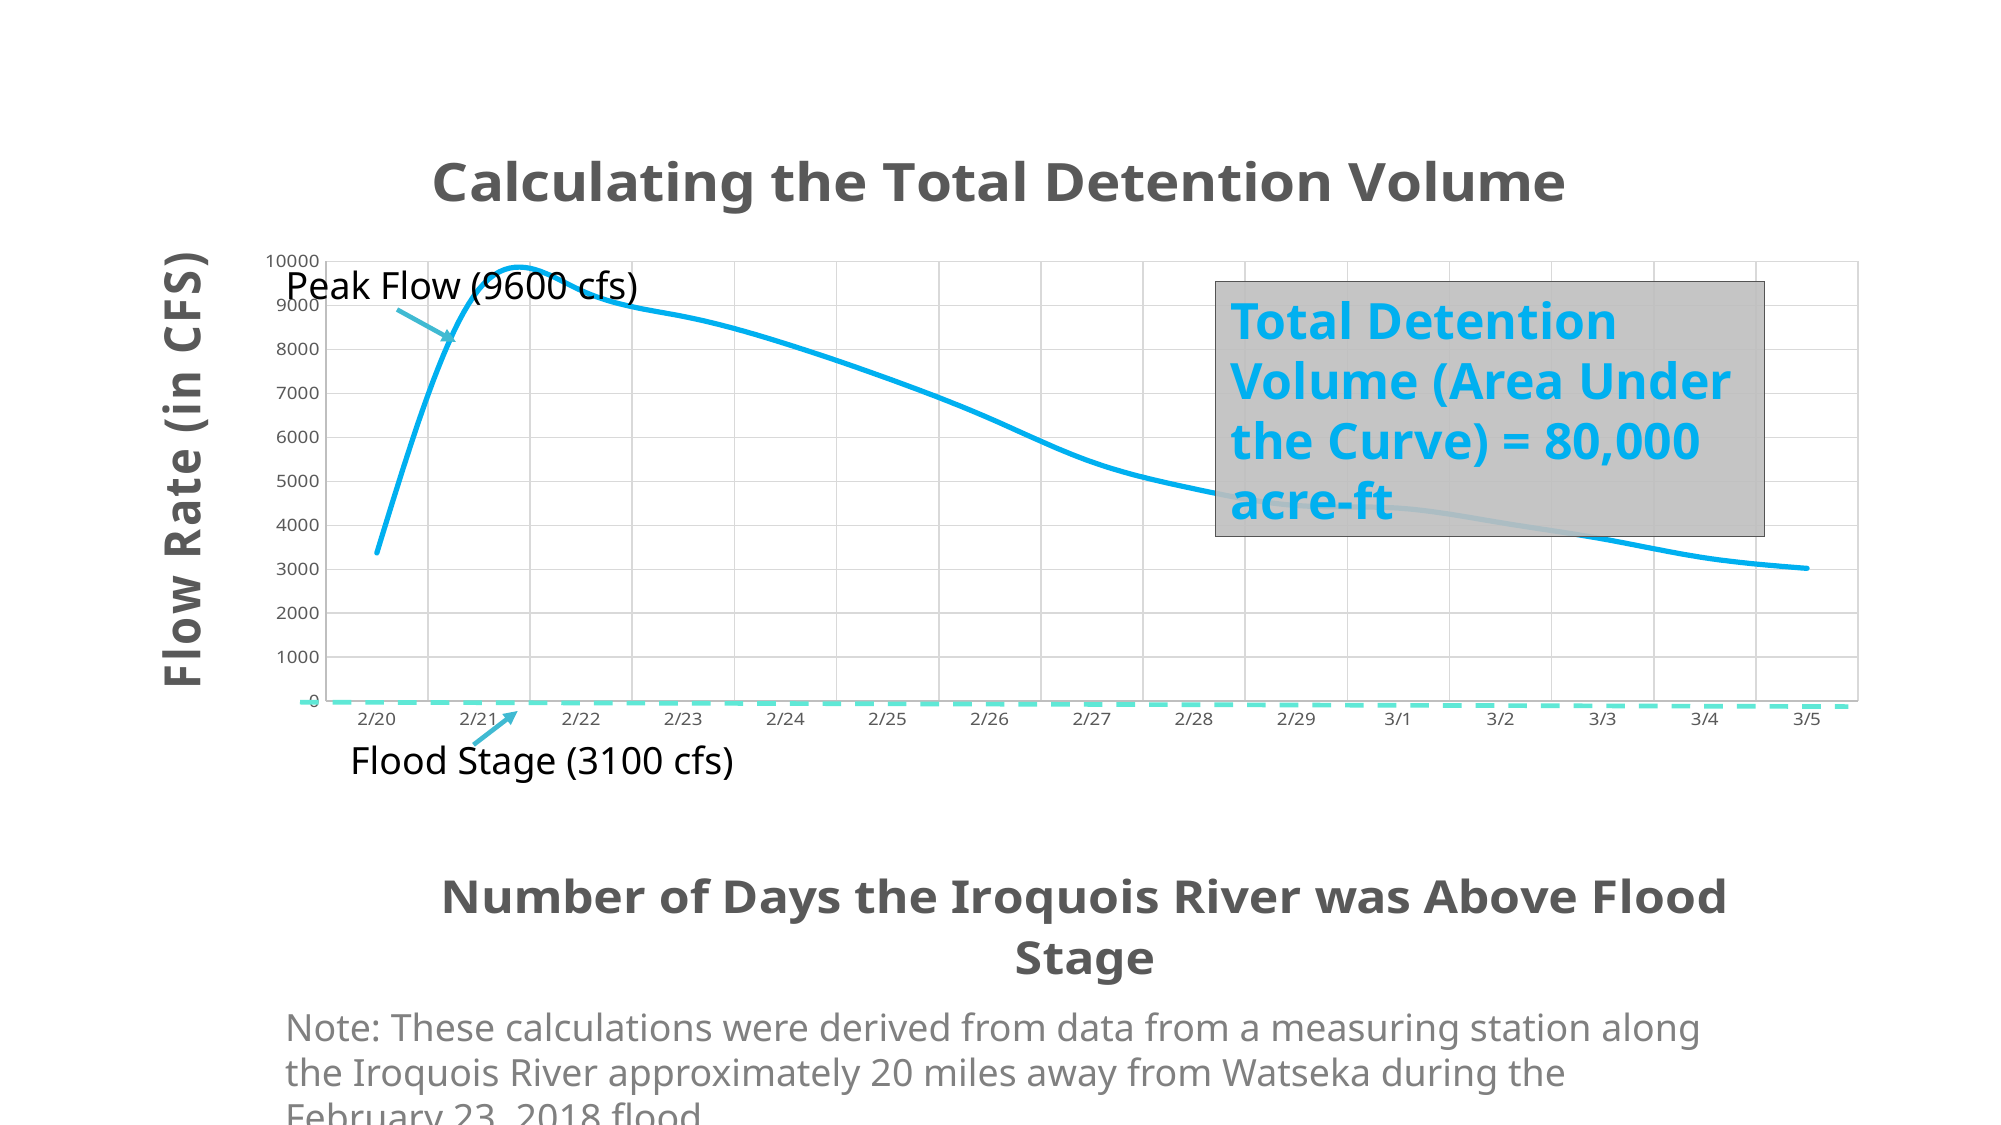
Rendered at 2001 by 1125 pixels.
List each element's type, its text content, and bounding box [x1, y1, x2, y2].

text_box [299, 701, 1849, 707]
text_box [473, 710, 518, 746]
chart [105, 105, 1895, 1002]
text_box Note: These calculations were derived from data from a measuring station along the Iroquois River approximately 20 miles away from Watseka during the February 23, 2018 flood. [270, 1002, 1738, 1125]
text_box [396, 309, 457, 343]
